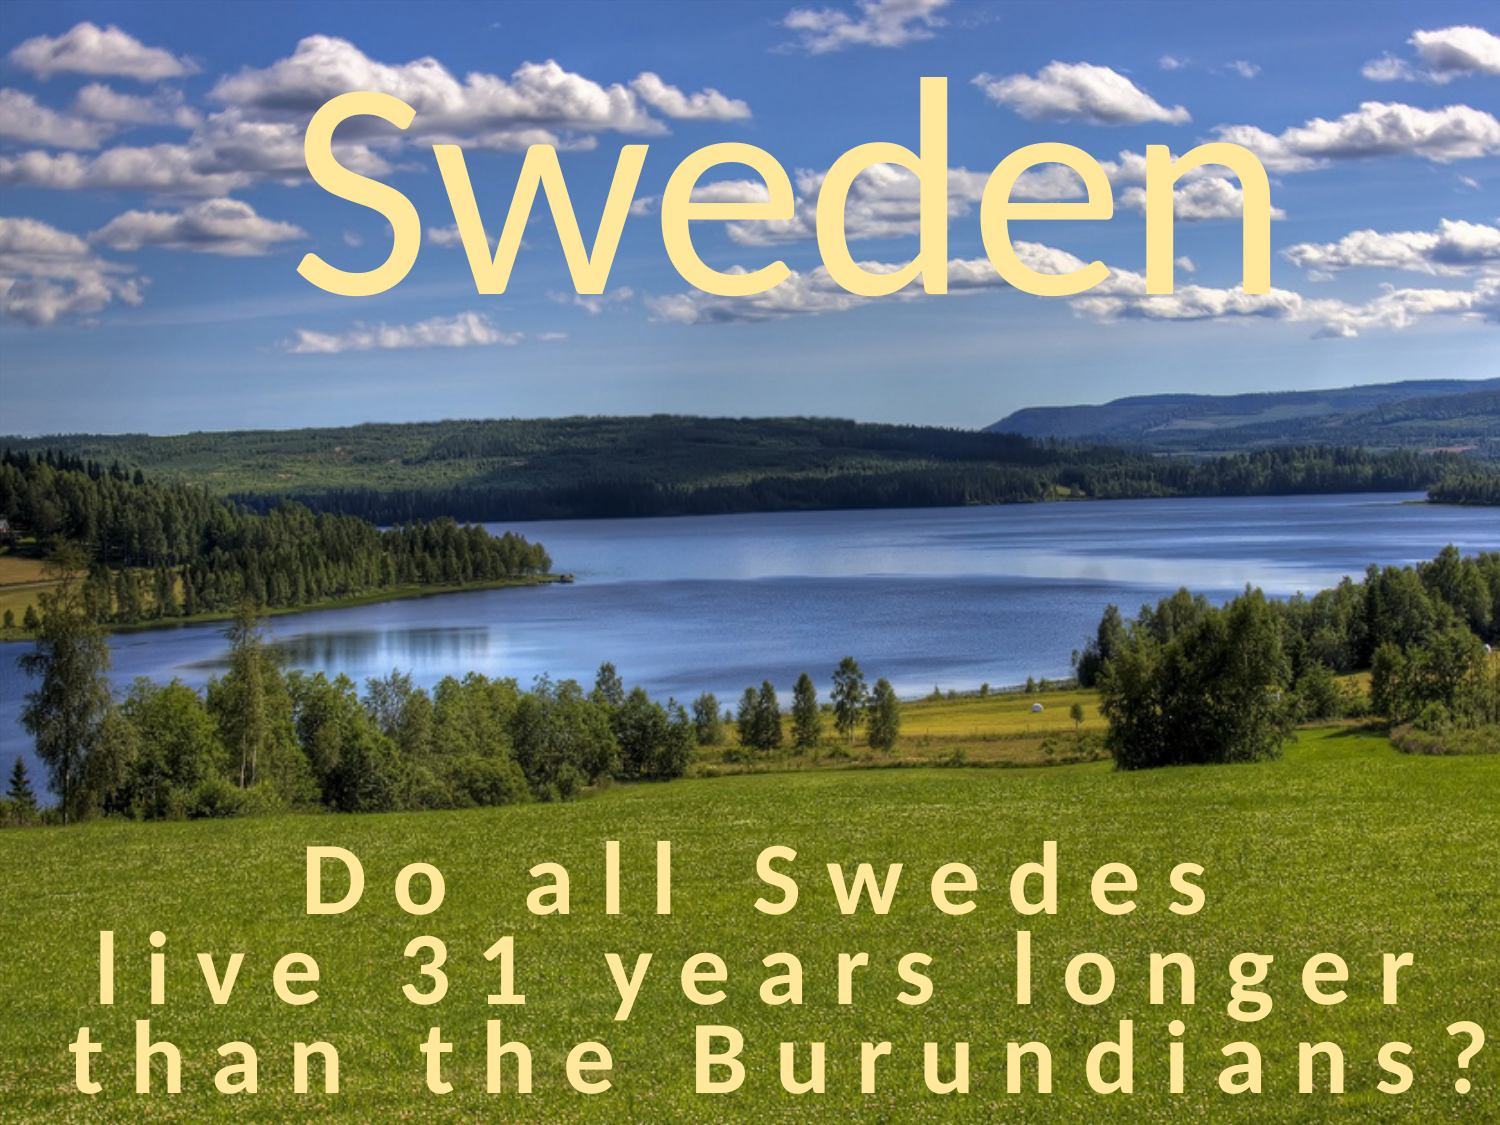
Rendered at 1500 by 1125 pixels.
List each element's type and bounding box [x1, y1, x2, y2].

text_box [0, 0, 1500, 1125]
